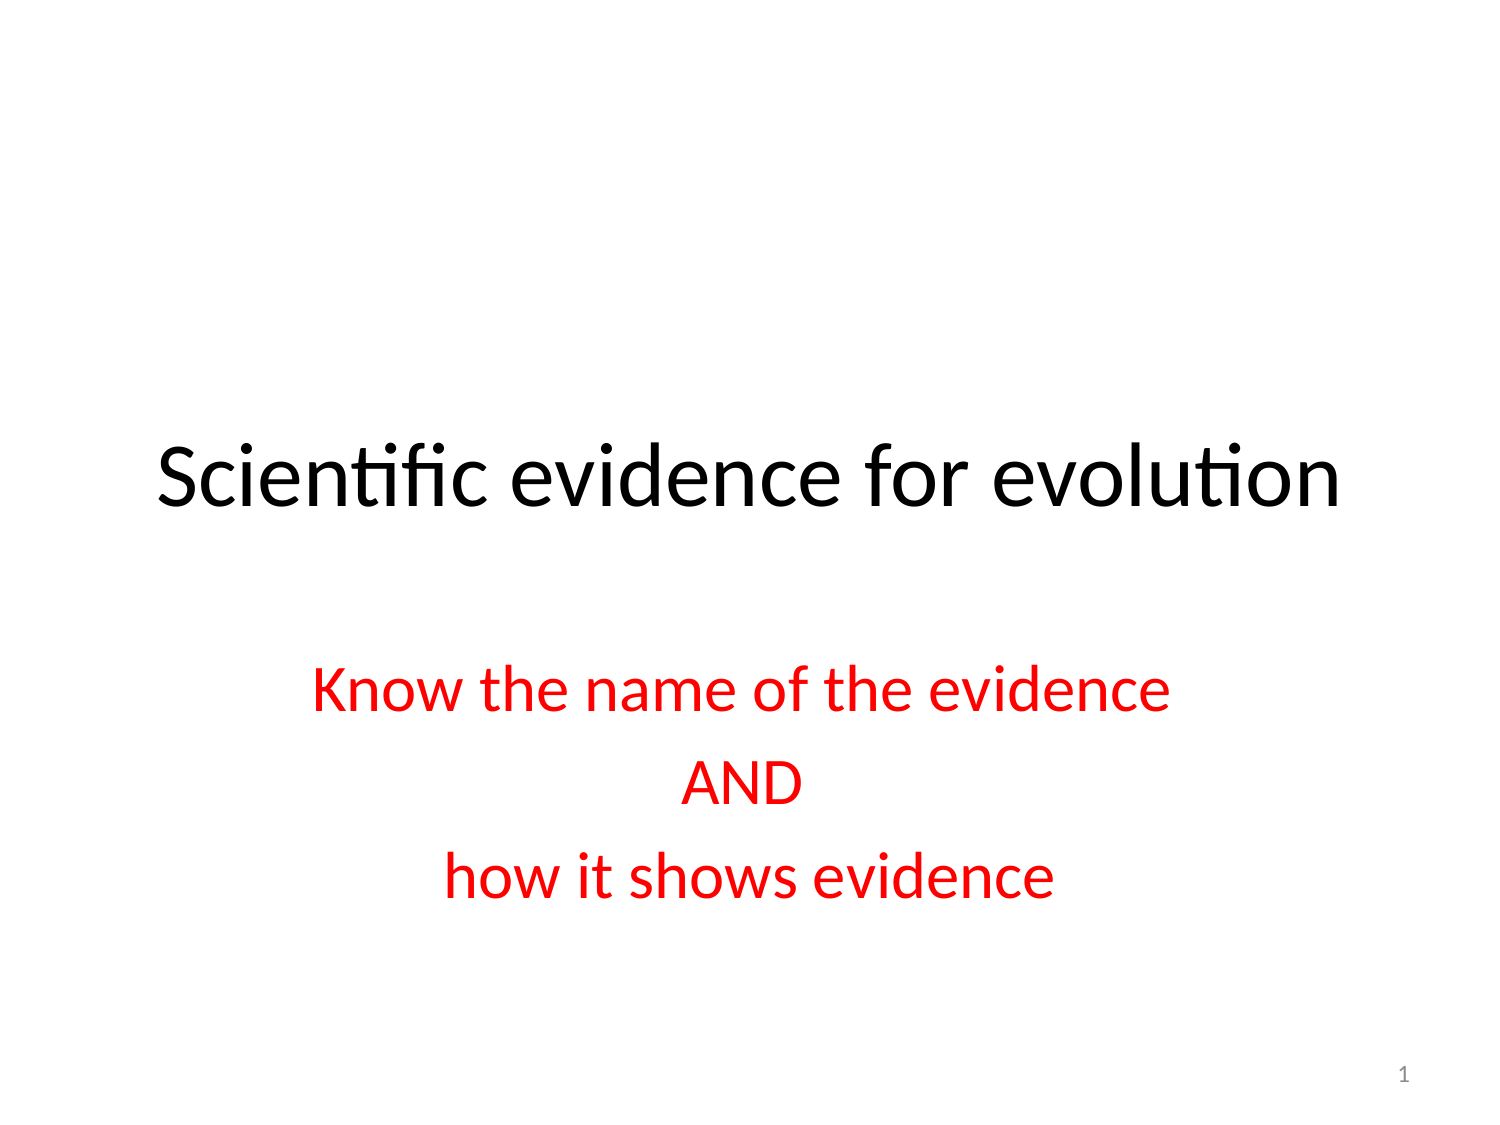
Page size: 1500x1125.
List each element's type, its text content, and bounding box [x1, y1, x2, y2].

slide_number 1 [1074, 1042, 1425, 1103]
subtitle Know the name of the evidence AND how it shows evidence [225, 637, 1275, 925]
title Scientific evidence for evolution [112, 349, 1388, 591]
